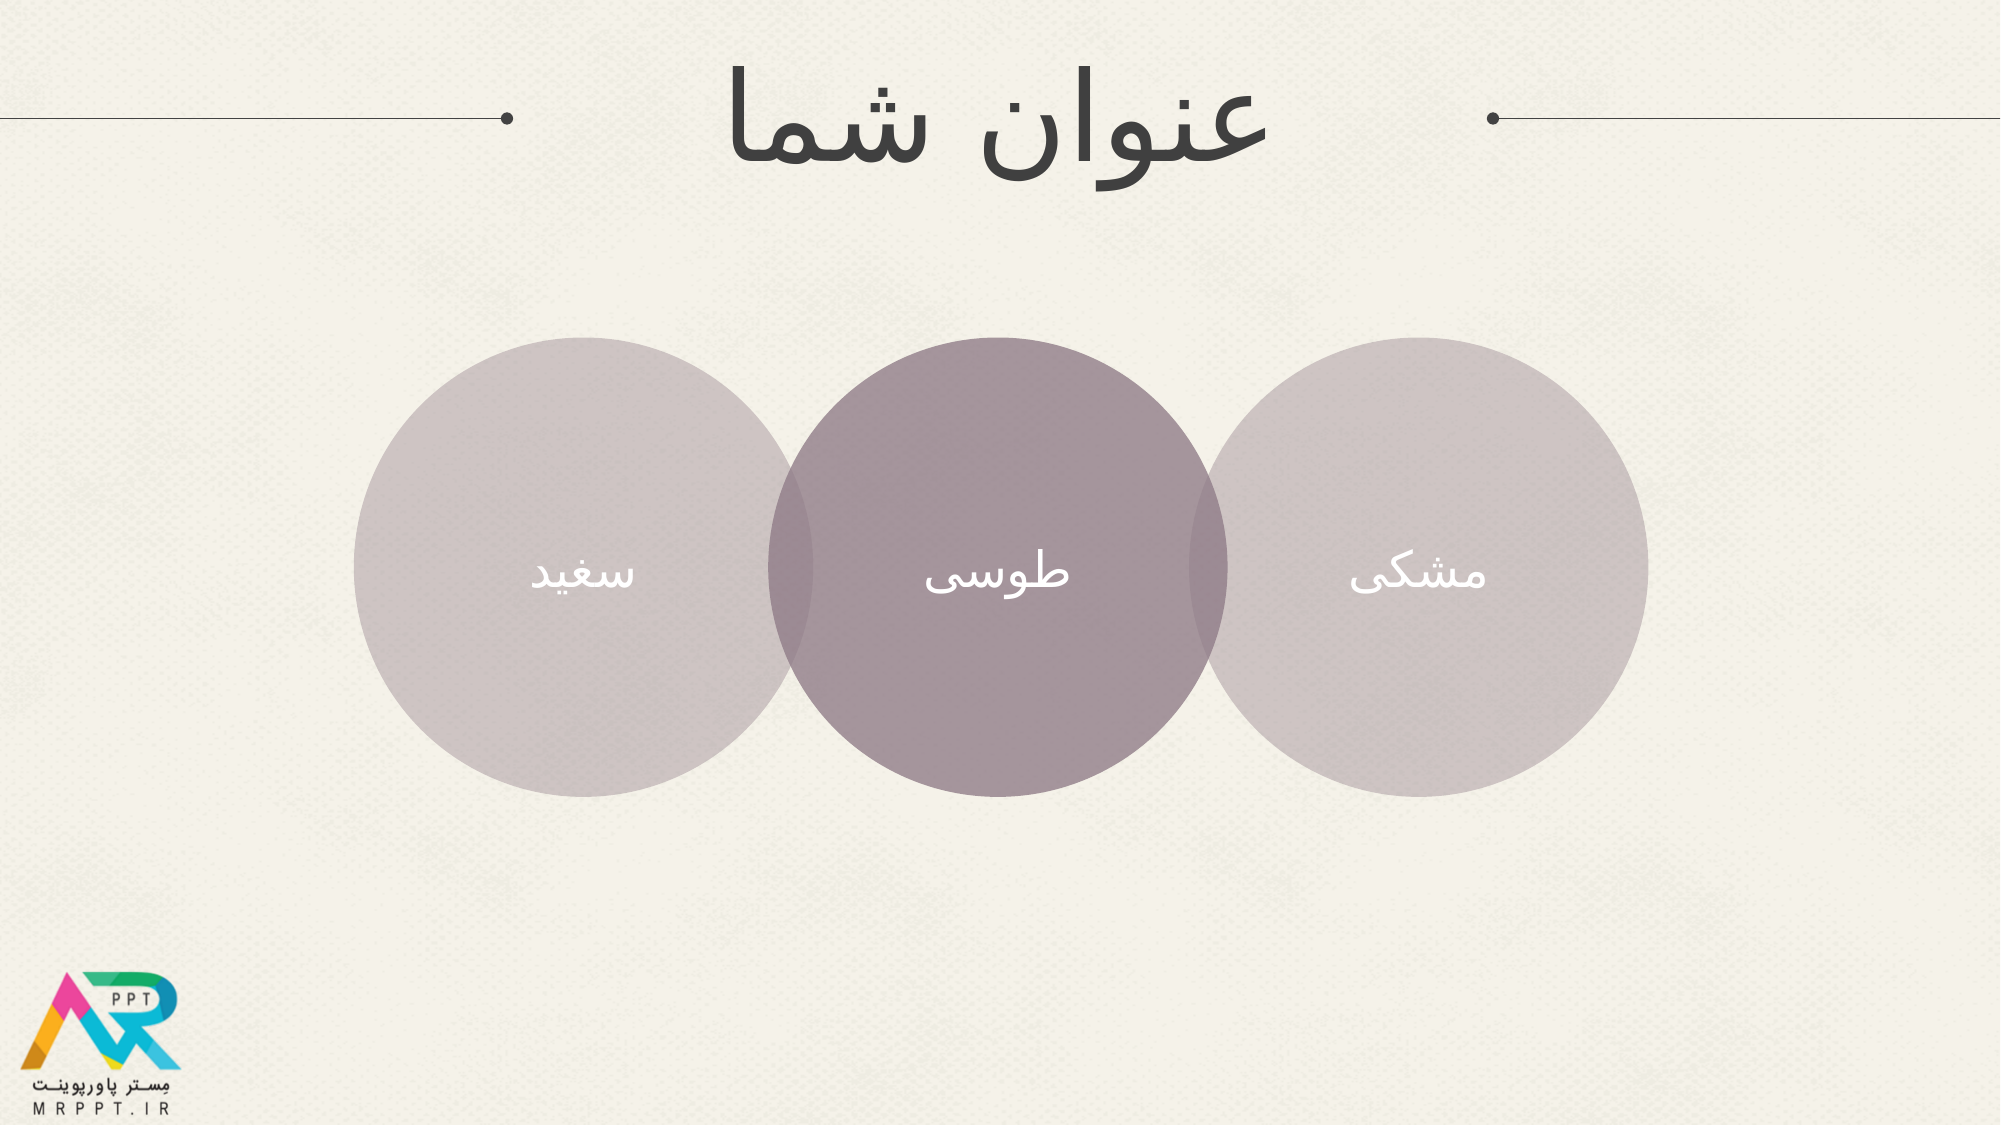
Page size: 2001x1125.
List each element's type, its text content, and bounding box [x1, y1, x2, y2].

text_box طوسی [791, 337, 1208, 797]
text_box مشکی [1189, 337, 1649, 797]
picture [0, 0, 2001, 1125]
text_box عنوان شما [706, 29, 1294, 194]
text_box سغید [353, 337, 814, 797]
